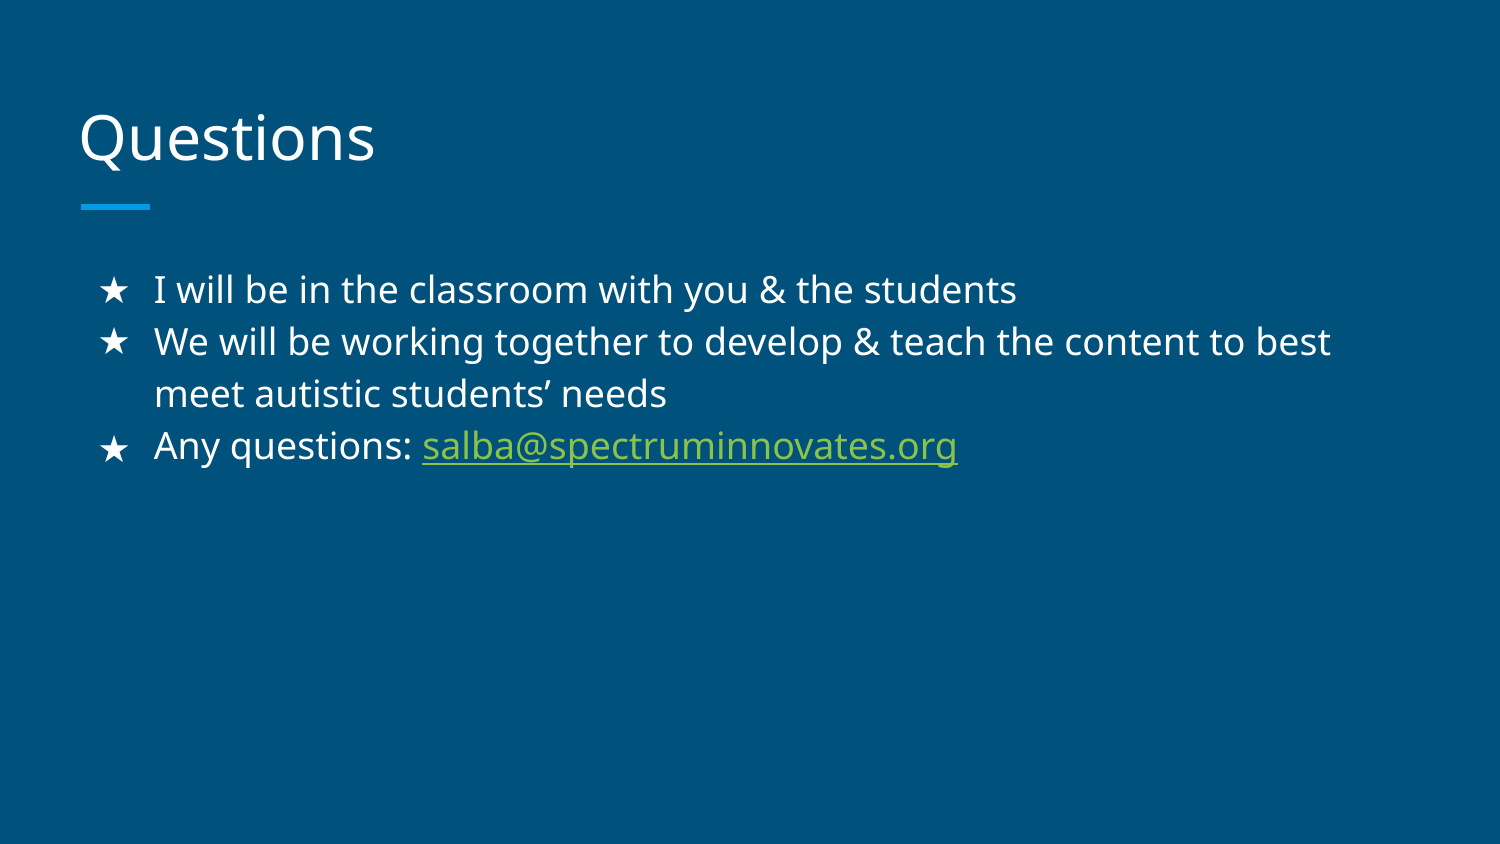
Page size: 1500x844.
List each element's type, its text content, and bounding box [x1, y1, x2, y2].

title Questions [63, 75, 1437, 188]
list I will be in the classroom with you & the students We will be working together to develop & teach the content to best meet autistic students’ needs Any questions: salba@spectruminnovates.org [63, 244, 1437, 750]
